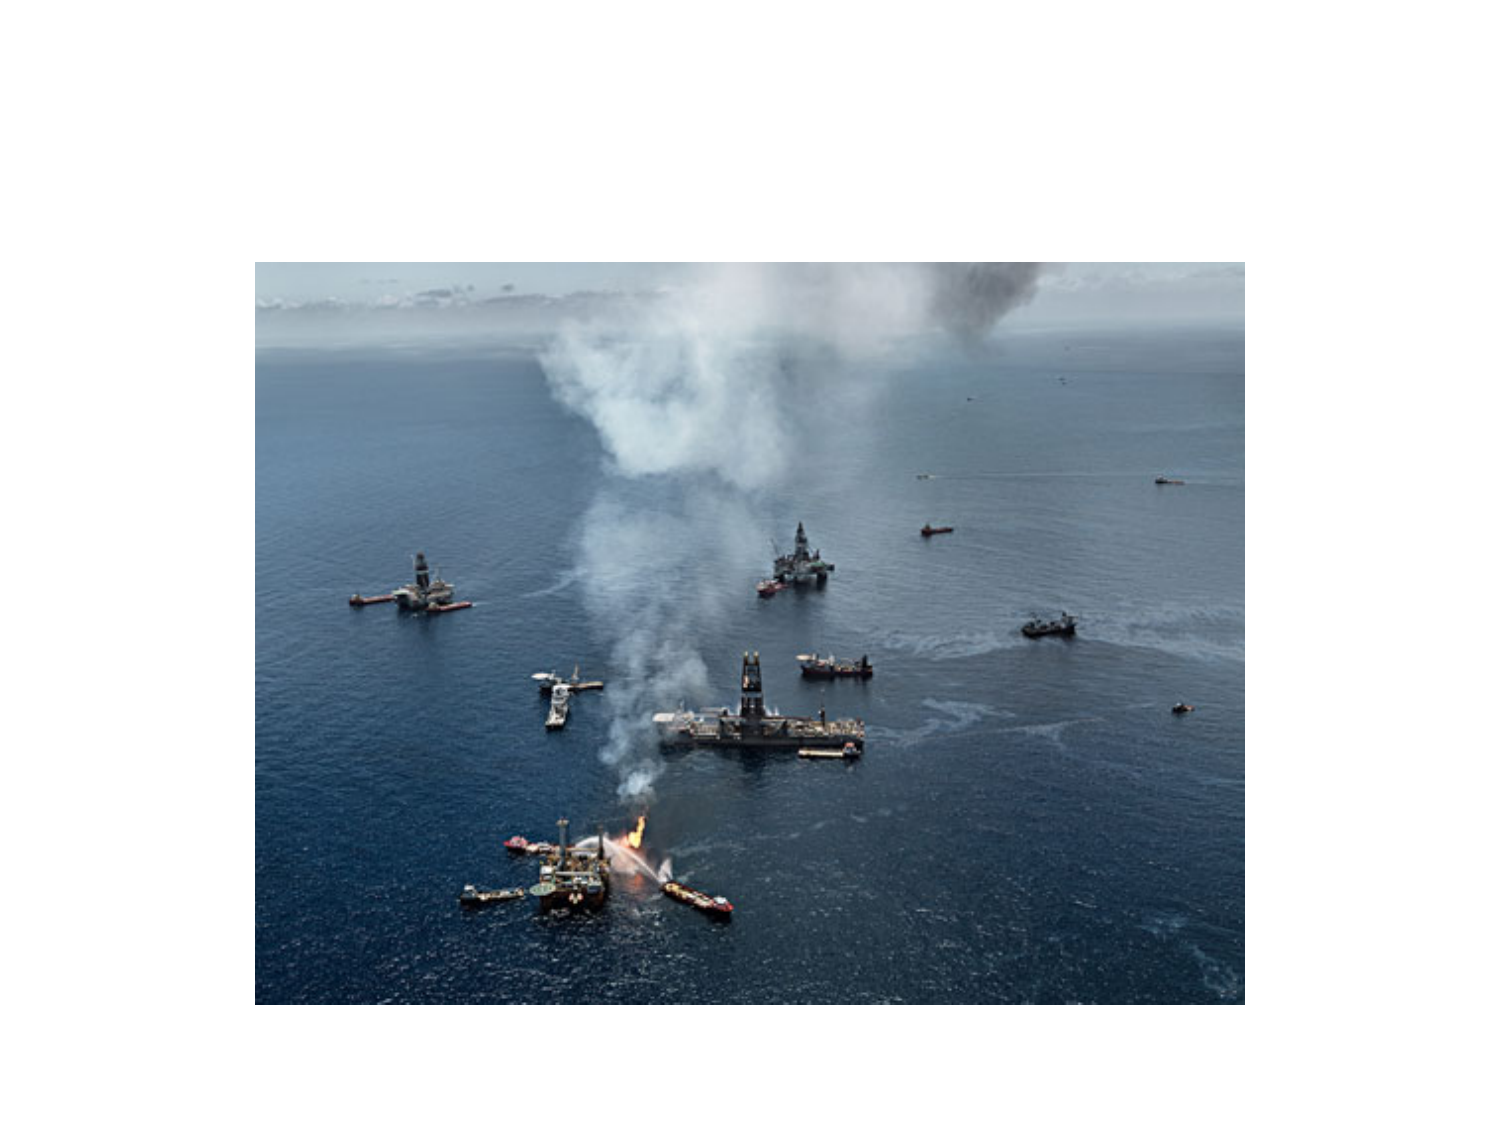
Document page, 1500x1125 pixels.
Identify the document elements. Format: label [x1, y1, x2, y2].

list [74, 262, 1426, 1006]
